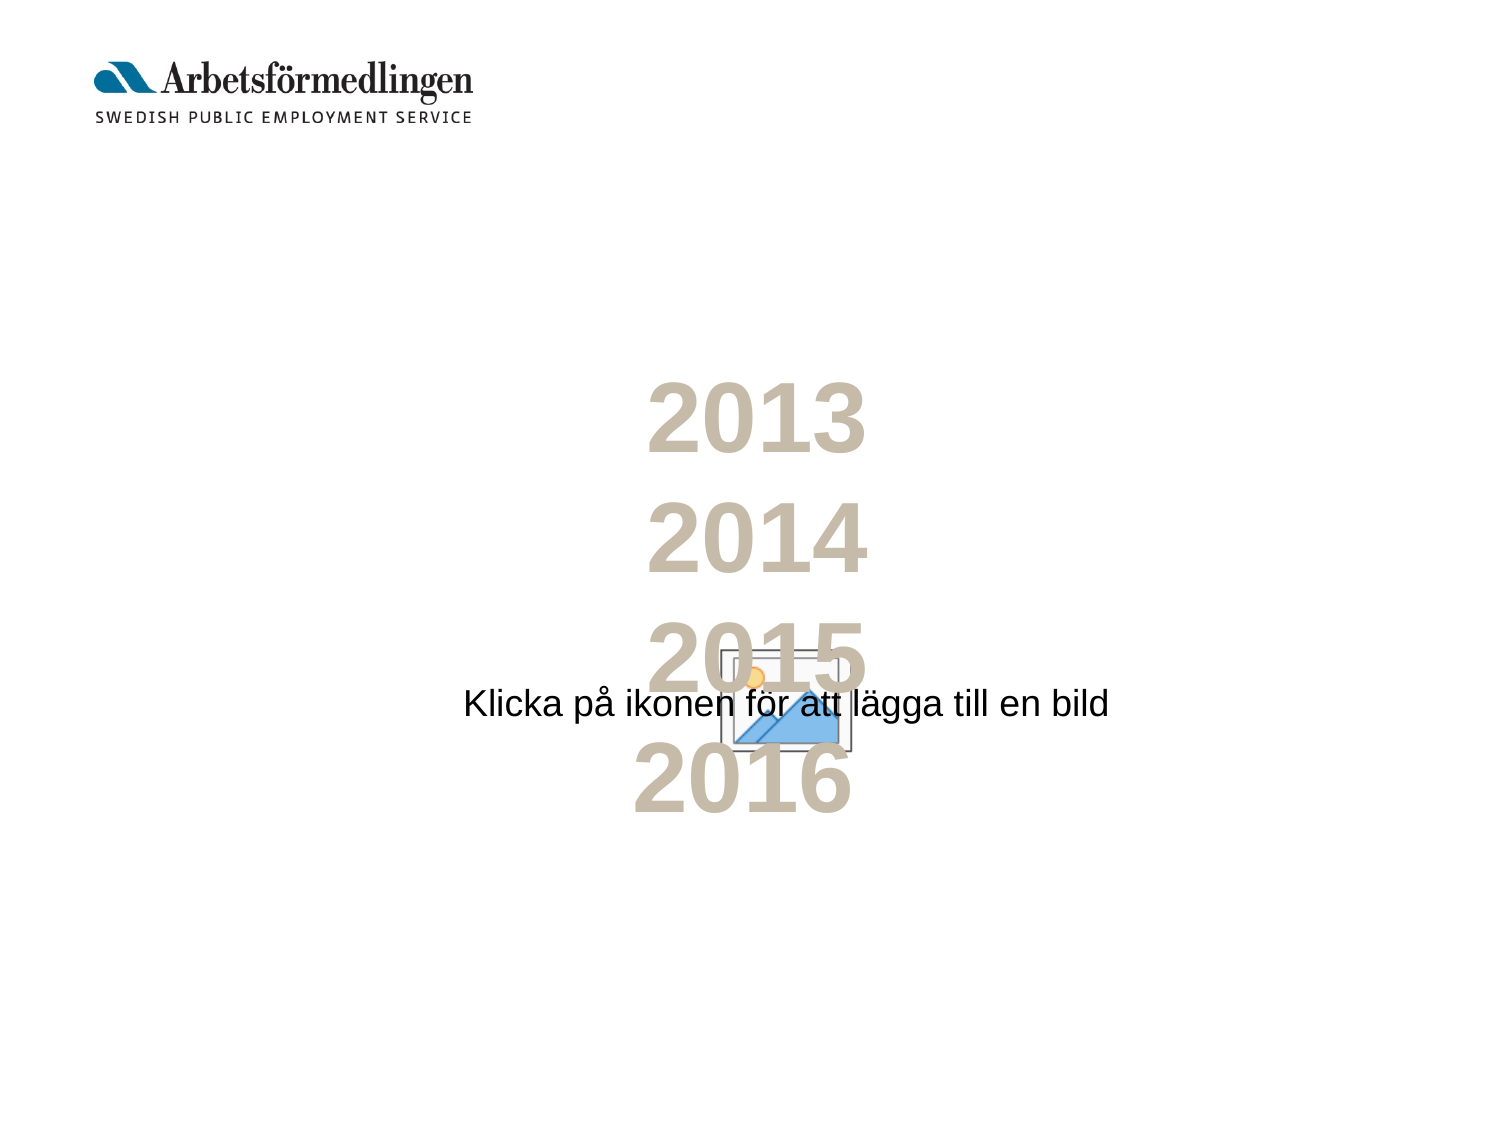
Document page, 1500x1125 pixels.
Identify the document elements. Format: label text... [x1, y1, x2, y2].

picture [314, 444, 1259, 958]
picture [94, 61, 473, 123]
text_box 2013 2014 2015 2016 [374, 345, 1139, 443]
